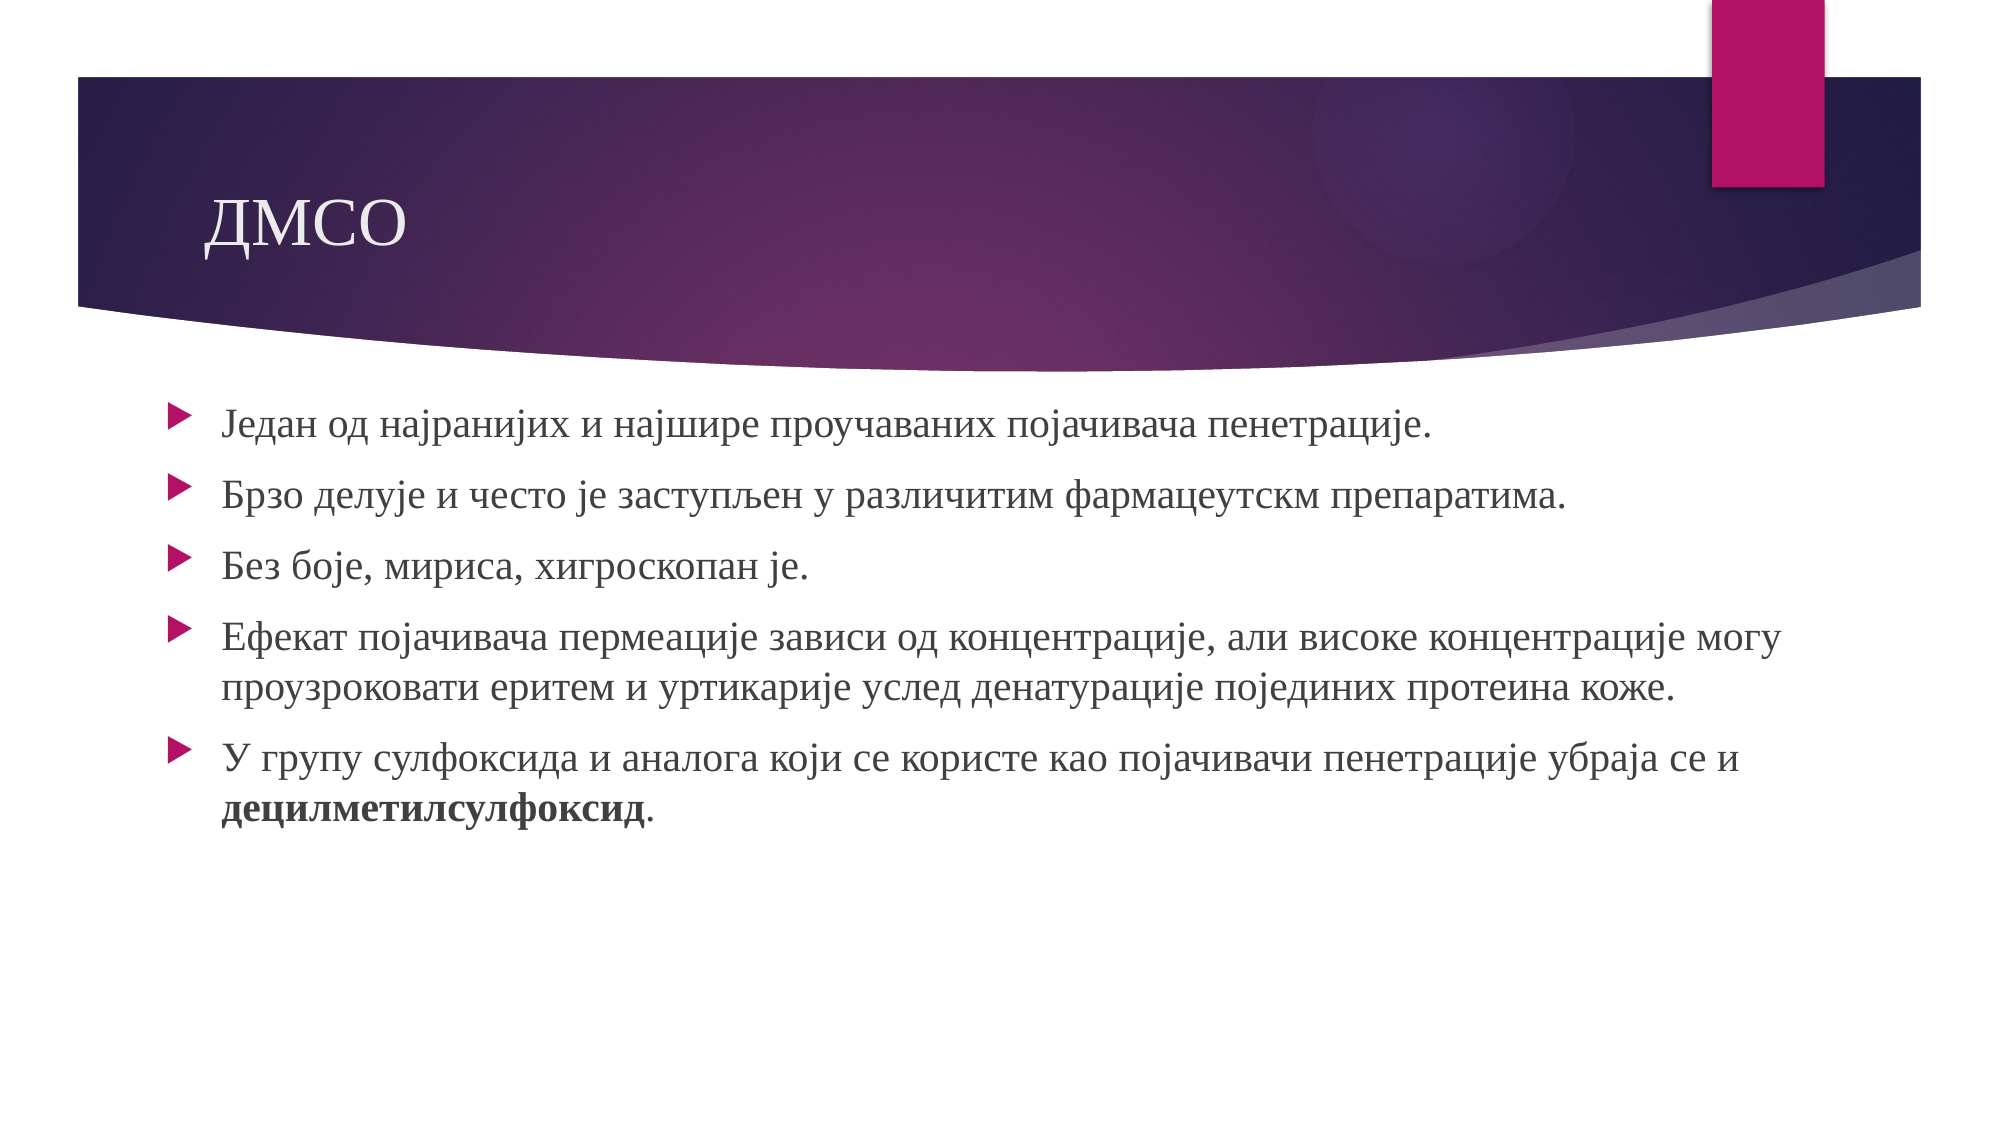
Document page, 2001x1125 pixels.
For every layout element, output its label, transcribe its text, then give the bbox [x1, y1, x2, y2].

list Један од најранијих и најшире проучаваних појачивача пенетрације. Брзо делује и често је заступљен у различитим фармацеутскм препаратима. Без боје, мириса, хигроскопан је. Ефекат појачивача пермеације зависи од концентрације, aли високе концентрације могу проузроковати еритем и уртикарије услед денатурације појединих протеина коже. У групу сулфоксида и аналога који се користе као појачивачи пенетрације убраја се и децилметилсулфоксид. [149, 388, 1850, 950]
title ДМСО [189, 159, 1627, 276]
